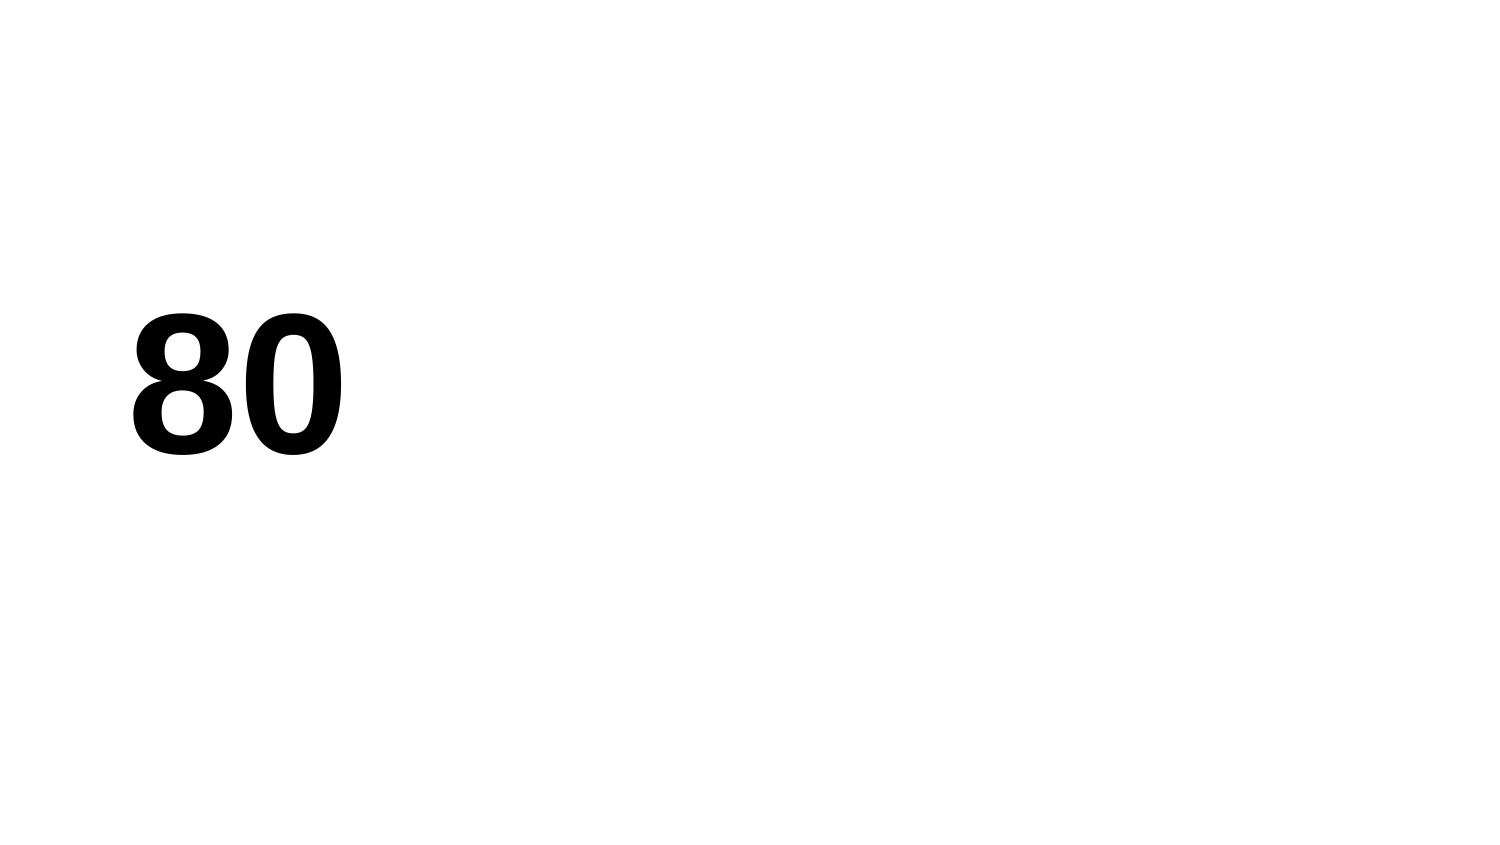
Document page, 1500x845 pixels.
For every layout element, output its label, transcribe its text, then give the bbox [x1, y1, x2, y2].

text_box 80 [112, 235, 1388, 509]
